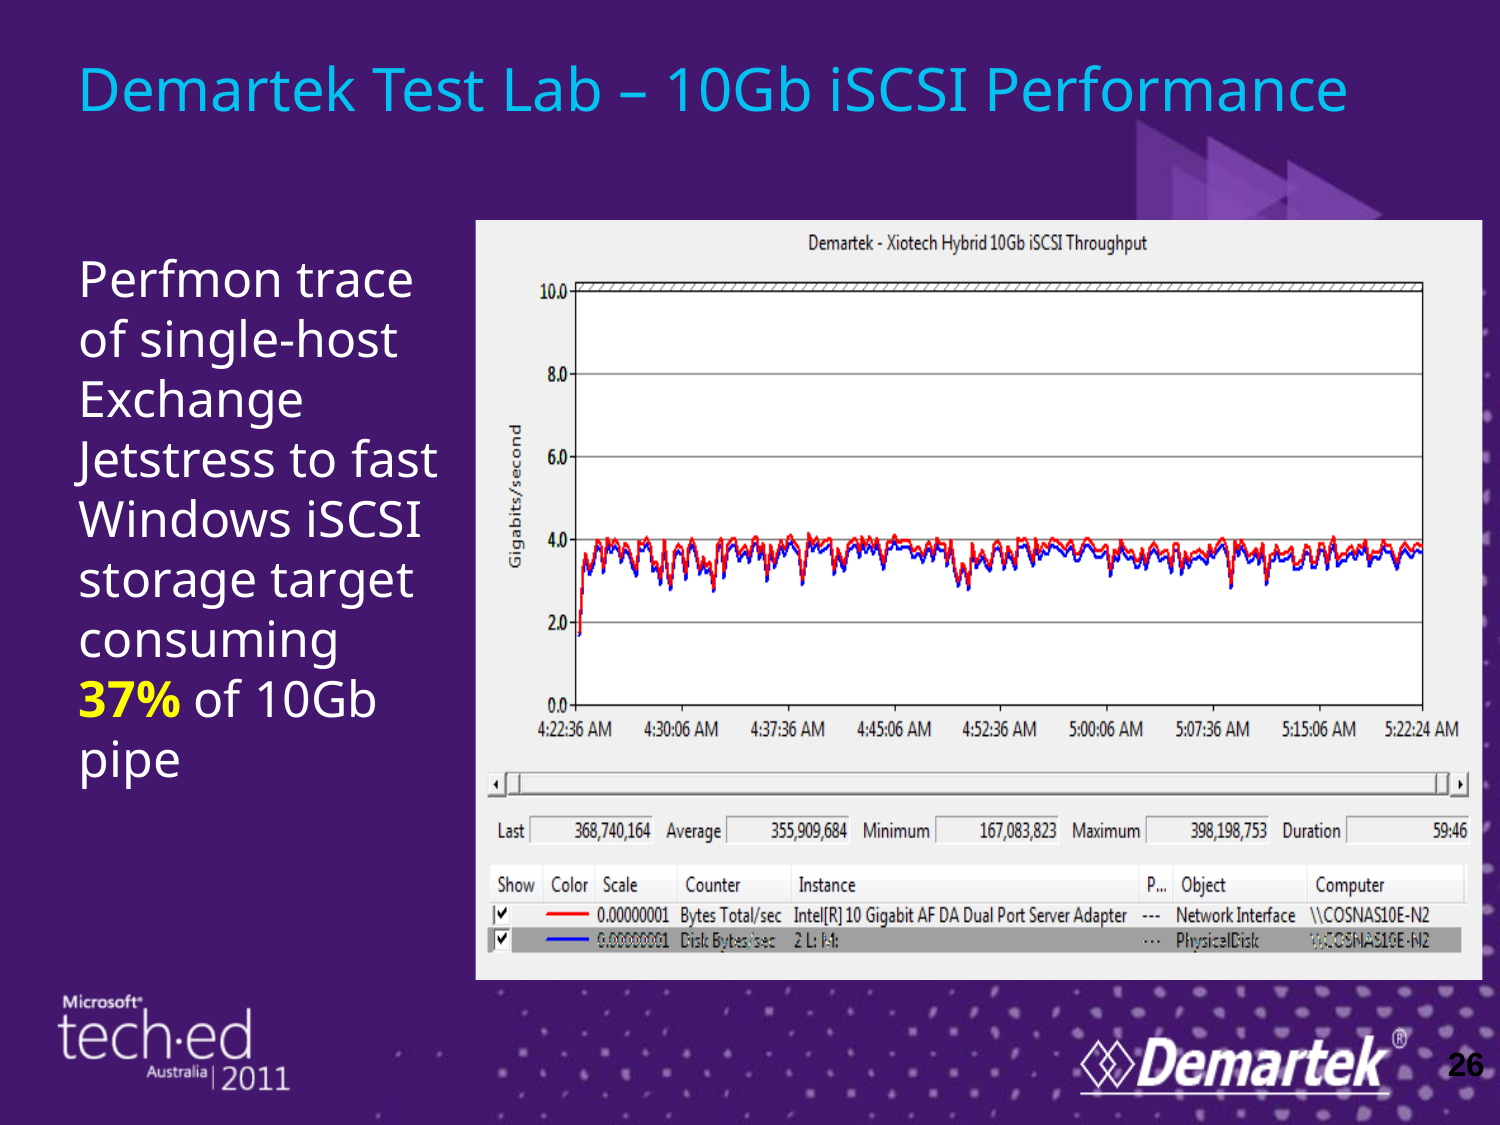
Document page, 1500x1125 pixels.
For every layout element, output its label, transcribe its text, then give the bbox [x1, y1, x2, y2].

title Demartek Test Lab – 10Gb iSCSI Performance [62, 37, 1438, 138]
picture [0, 0, 1500, 1125]
list Perfmon trace of single-host Exchange Jetstress to fast Windows iSCSI storage target consuming 37% of 10Gb pipe [63, 239, 467, 980]
slide_number 26 [1424, 1024, 1500, 1103]
